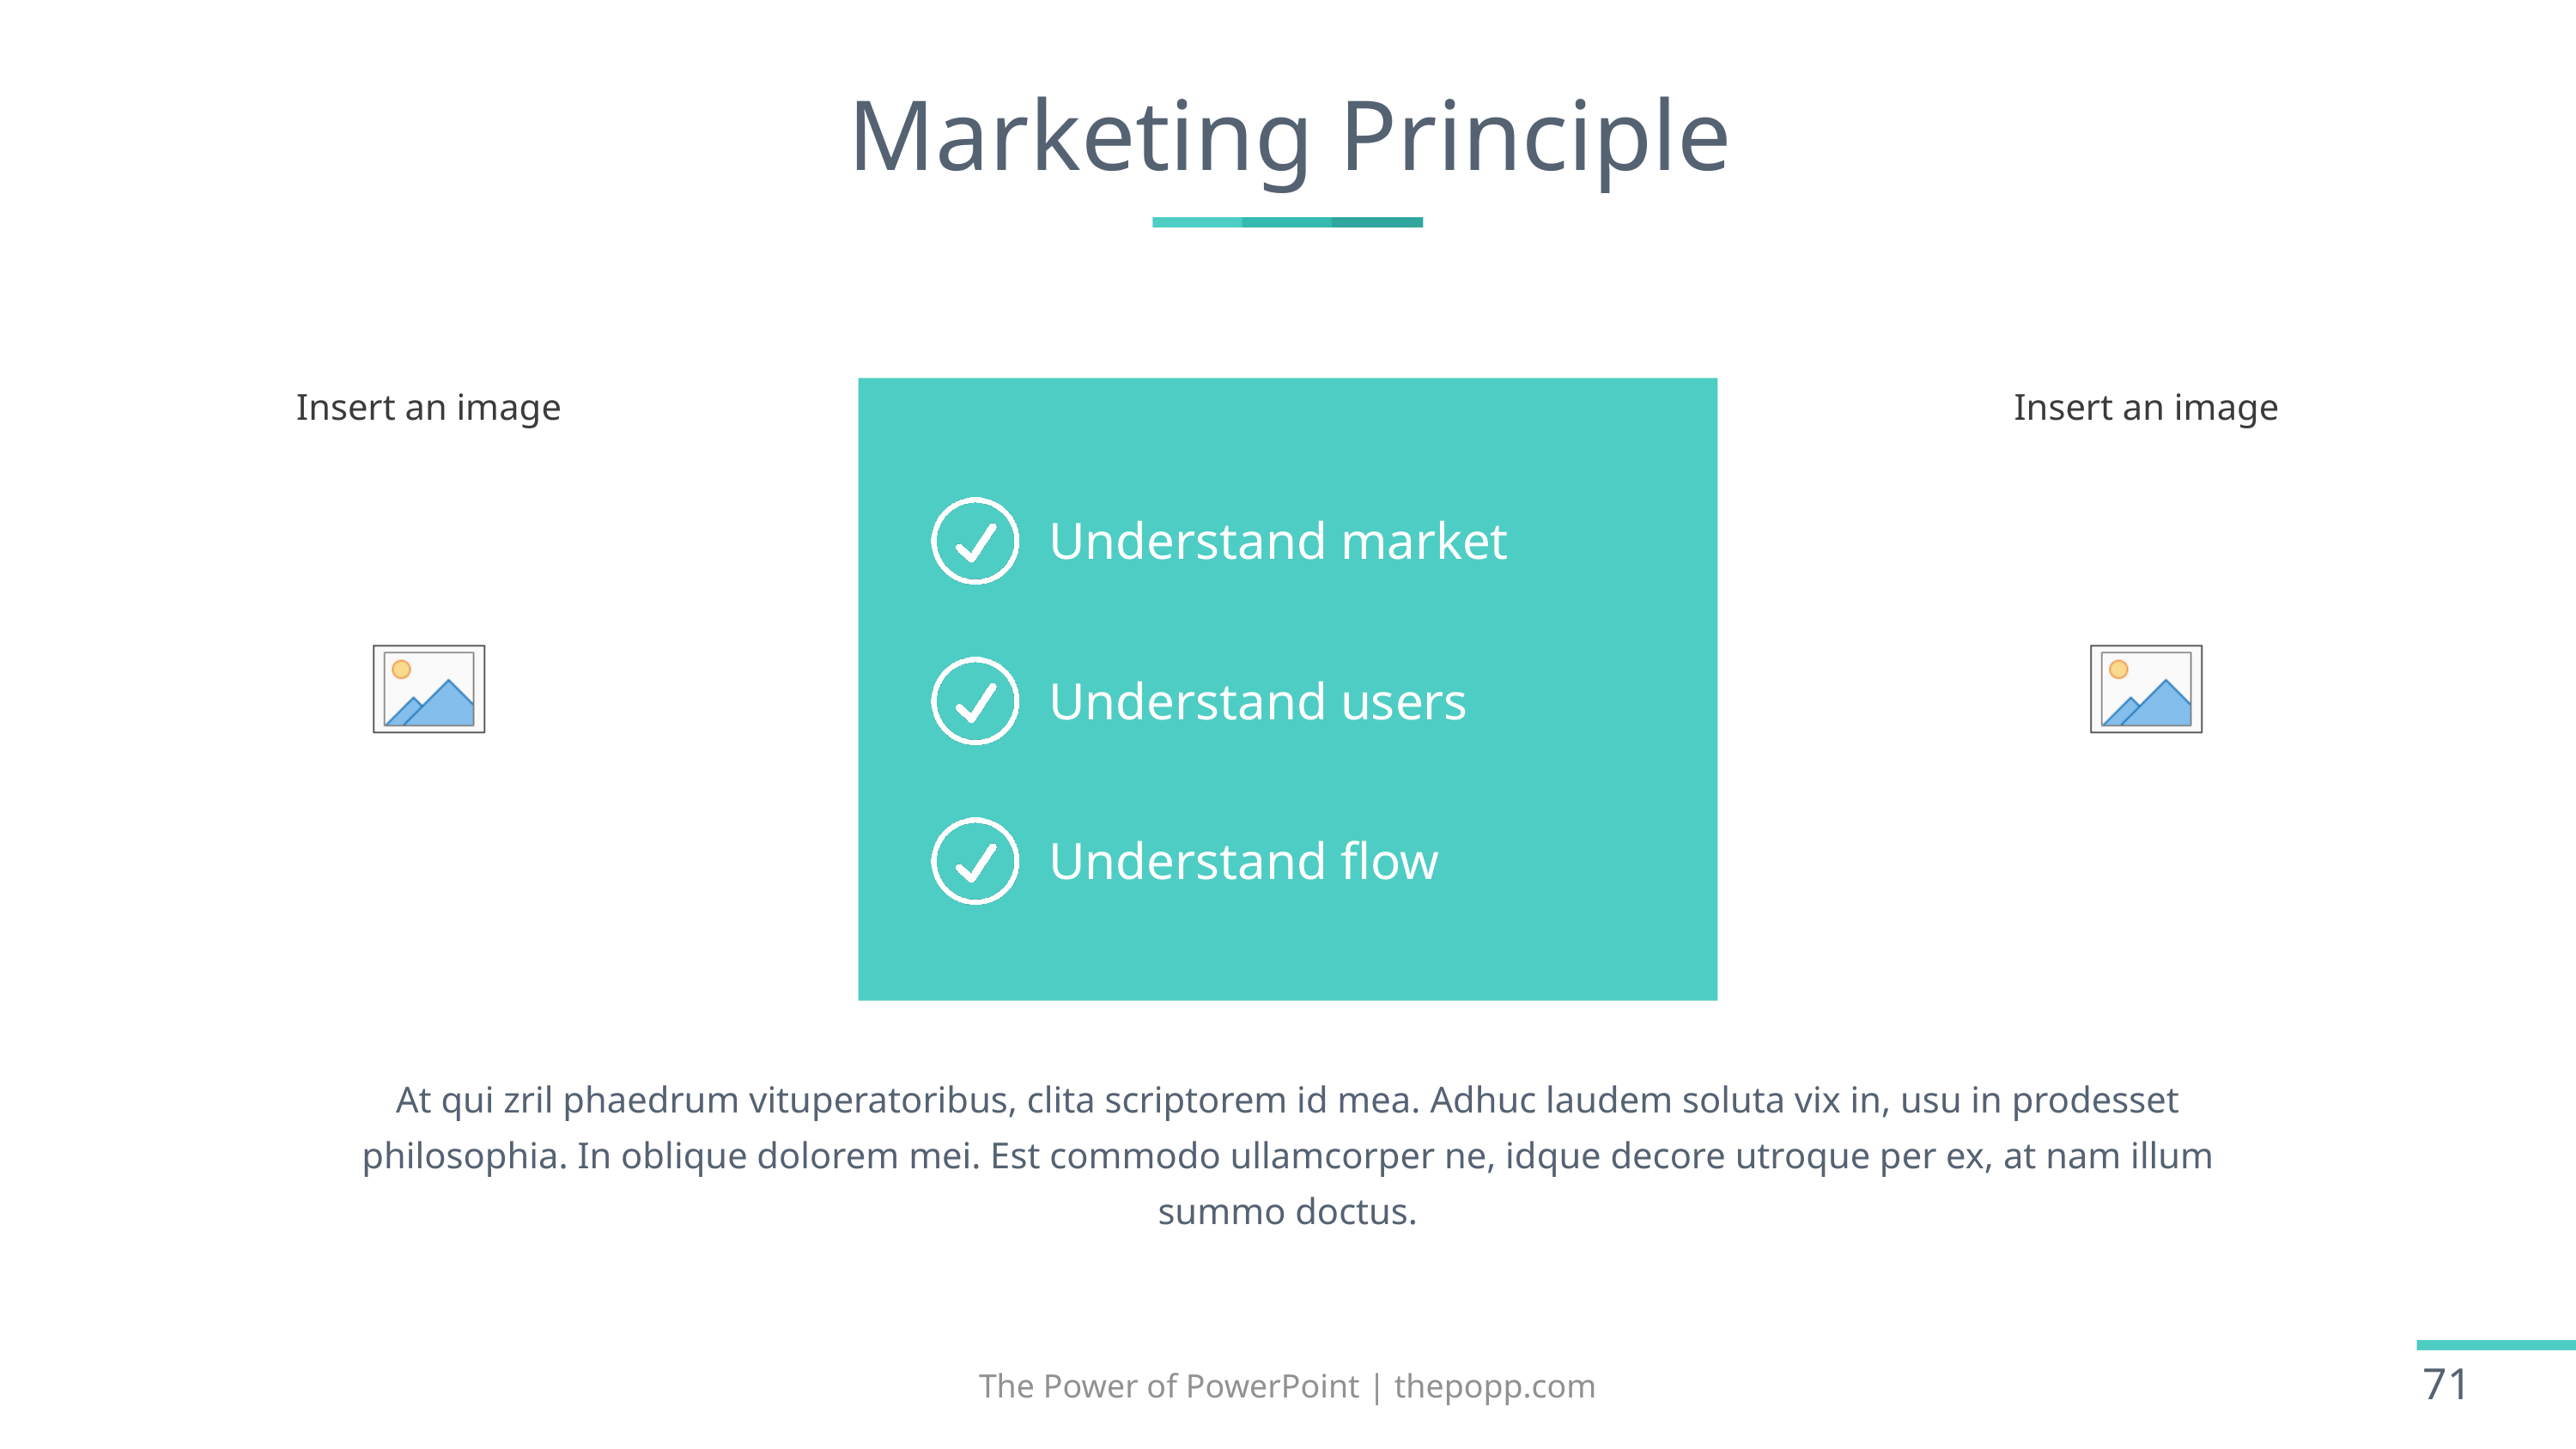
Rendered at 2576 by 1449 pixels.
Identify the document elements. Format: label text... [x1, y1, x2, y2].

list At qui zril phaedrum vituperatoribus, clita scriptorem id mea. Adhuc laudem soluta vix in, usu in prodesset philosophia. In oblique dolorem mei. Est commodo ullamcorper ne, idque decore utroque per ex, at nam illum summo doctus. [337, 1026, 2239, 1270]
title Marketing Principle [69, 49, 2512, 230]
slide_number 71 [2409, 1351, 2576, 1421]
picture [0, 378, 859, 1001]
list Understand flow [1036, 806, 1643, 912]
list Understand users [1036, 646, 1643, 753]
footer The Power of PowerPoint | thepopp.com [853, 1349, 1723, 1427]
picture [931, 657, 1019, 745]
list Understand market [1036, 487, 1643, 592]
picture [931, 817, 1019, 905]
picture [931, 497, 1019, 585]
picture [1717, 378, 2576, 1001]
